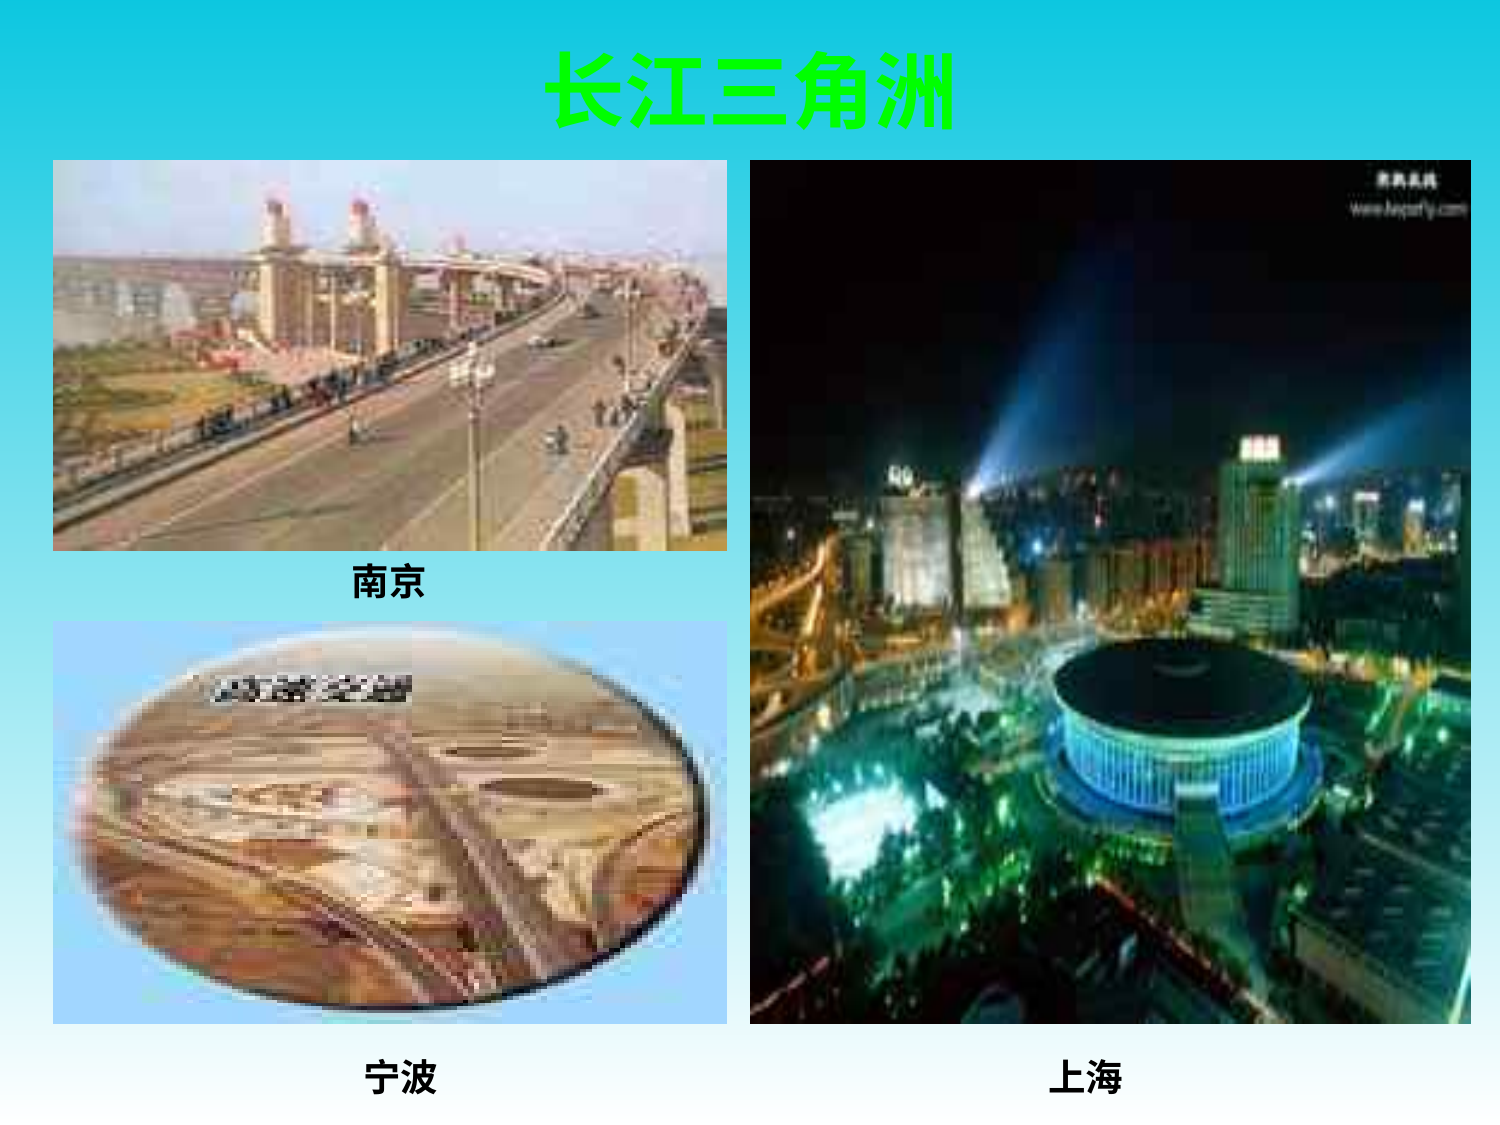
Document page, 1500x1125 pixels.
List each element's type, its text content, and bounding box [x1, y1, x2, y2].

text_box 南京 [336, 560, 442, 611]
title 长江三角洲 [74, 0, 1426, 184]
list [749, 160, 1471, 1024]
text_box 宁波 [348, 1046, 502, 1107]
text_box 上海 [1033, 1046, 1152, 1107]
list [52, 160, 727, 551]
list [52, 621, 727, 1024]
